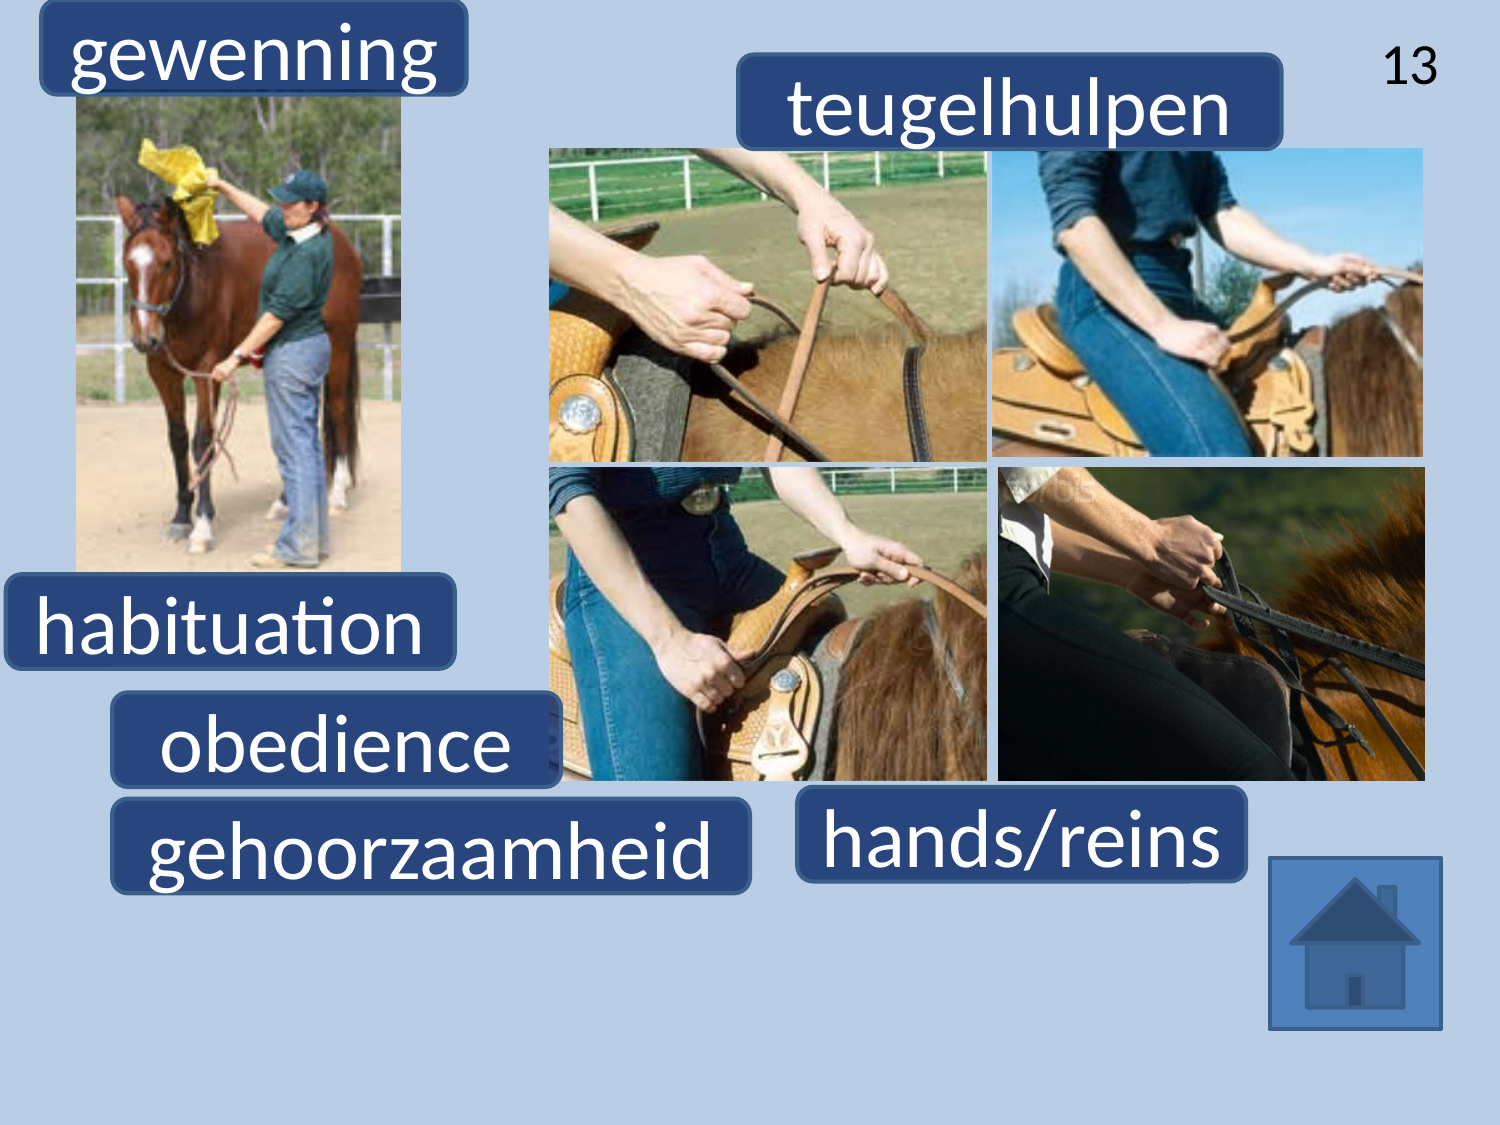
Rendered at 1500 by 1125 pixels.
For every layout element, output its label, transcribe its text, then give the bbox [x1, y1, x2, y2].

slide_number 13 [1328, 30, 1455, 91]
picture [992, 148, 1423, 457]
text_box hands/reins [795, 784, 1249, 884]
text_box teugelhulpen [736, 52, 1284, 149]
text_box gewenning [39, 0, 469, 97]
text_box obedience [110, 690, 549, 790]
picture [548, 467, 987, 781]
picture [997, 467, 1425, 782]
picture [548, 148, 987, 462]
picture [76, 89, 401, 575]
text_box [1268, 856, 1443, 1031]
text_box habituation [3, 572, 457, 671]
text_box gehoorzaamheid [110, 796, 753, 896]
